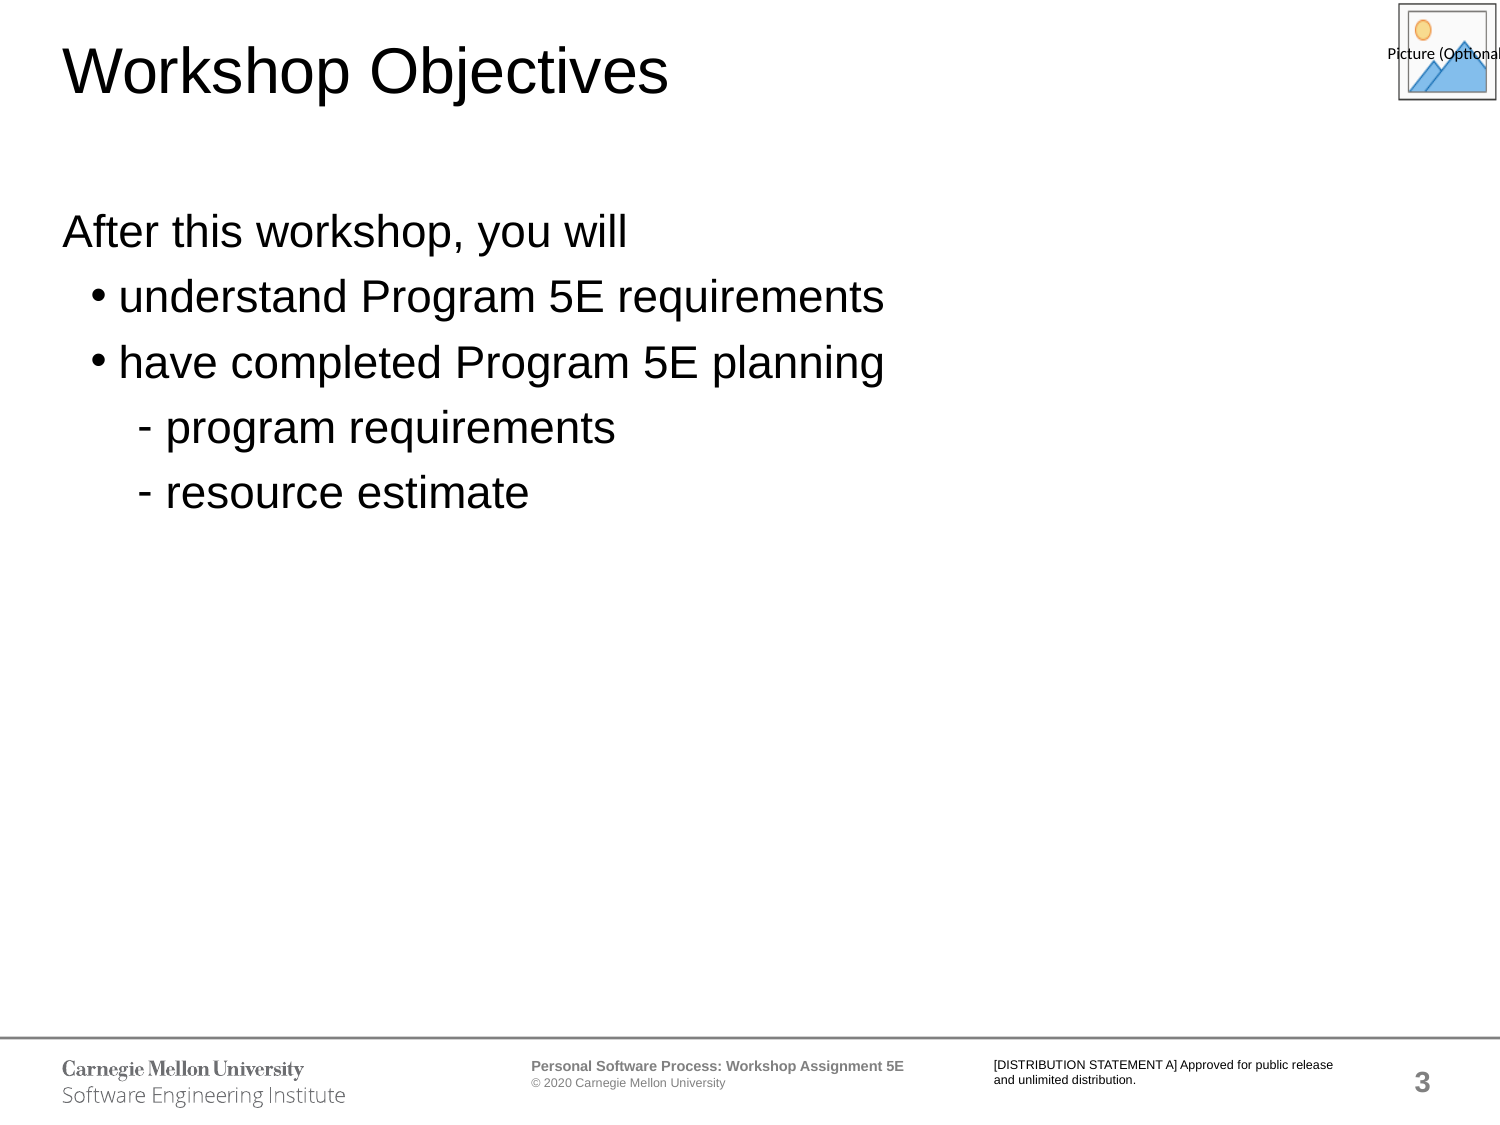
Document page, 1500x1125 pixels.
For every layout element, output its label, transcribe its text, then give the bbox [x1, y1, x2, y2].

list After this workshop, you will understand Program 5E requirements have completed Program 5E planning program requirements resource estimate [62, 201, 1432, 1000]
title Workshop Objectives [62, 37, 1338, 182]
picture [1394, 0, 1500, 105]
